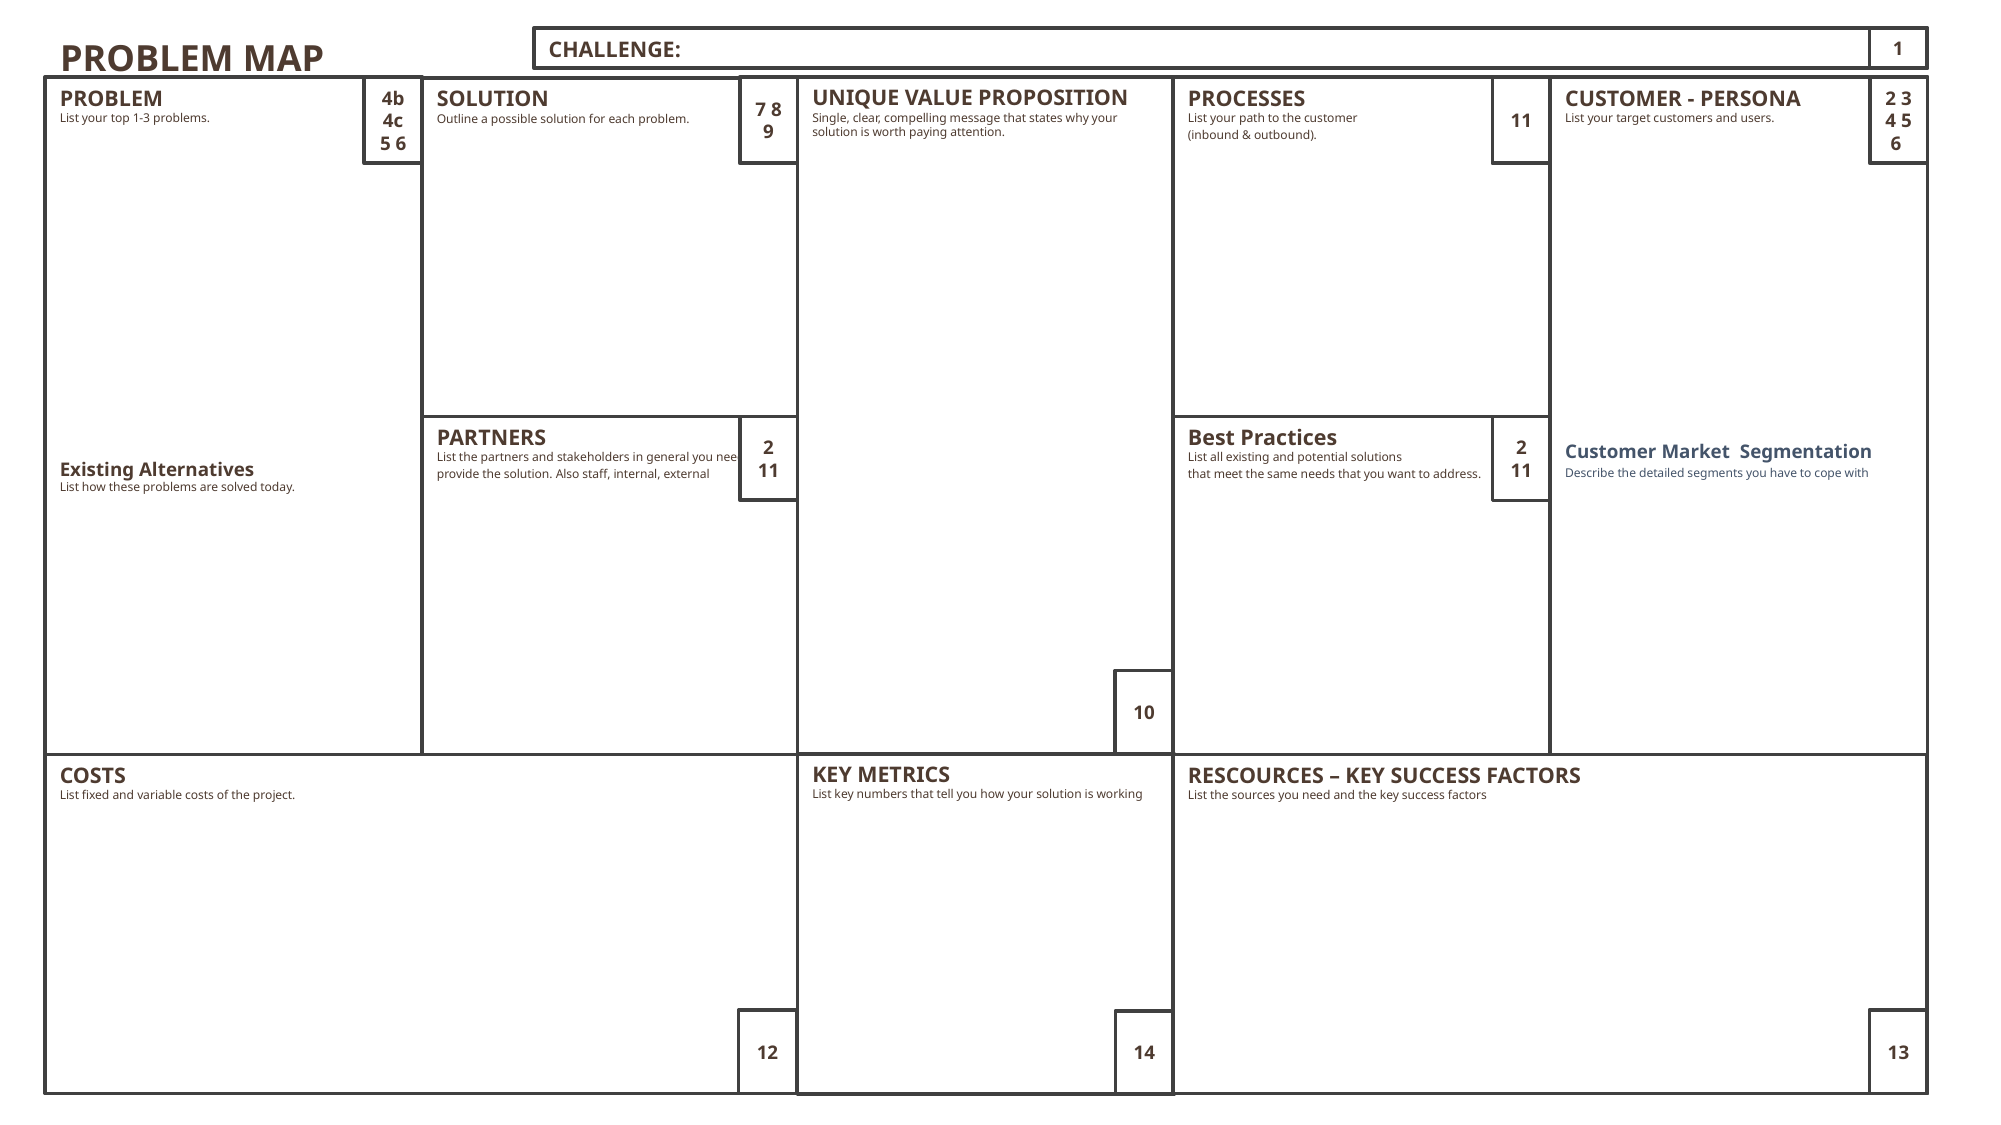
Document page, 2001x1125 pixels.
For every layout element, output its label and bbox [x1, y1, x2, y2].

text_box [44, 27, 1928, 1095]
